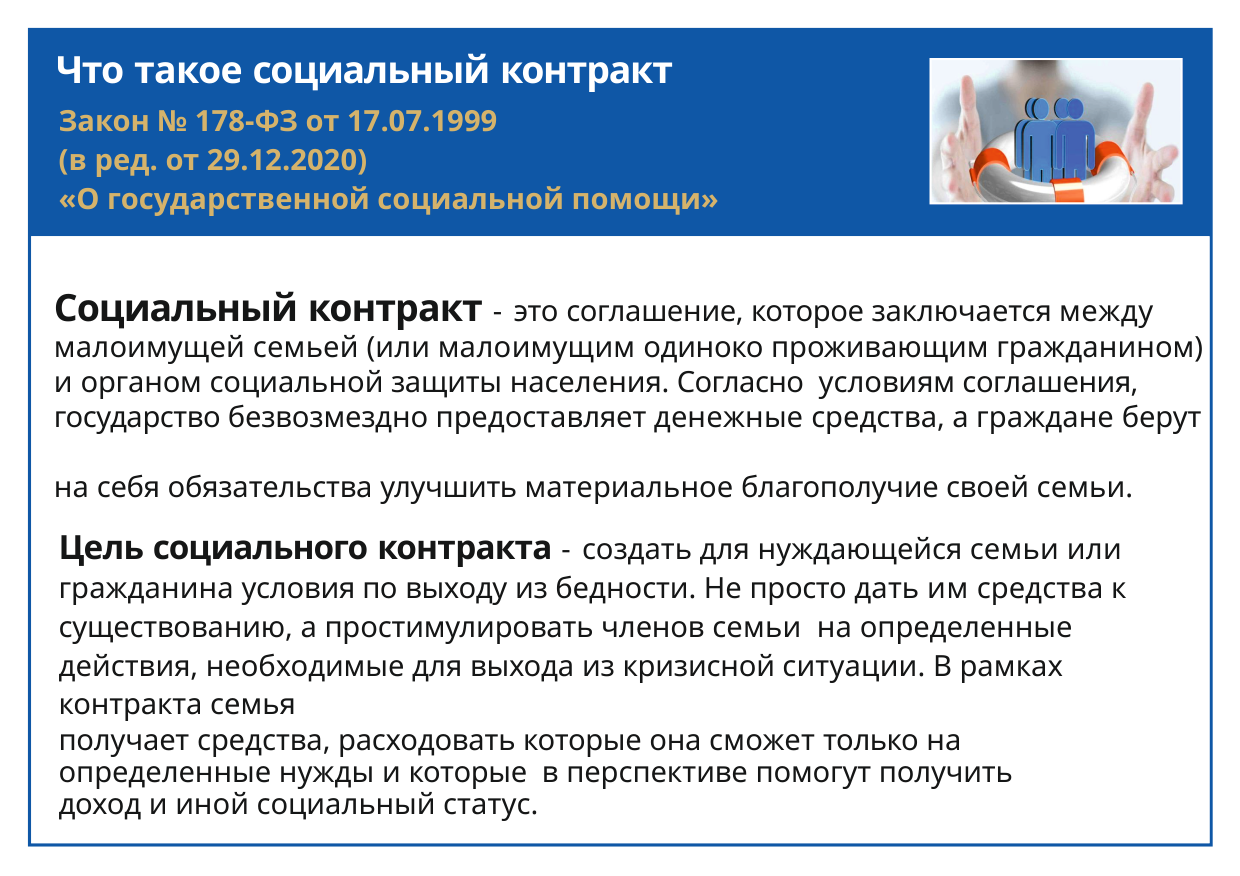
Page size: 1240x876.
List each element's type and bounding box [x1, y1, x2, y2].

picture [26, 27, 1213, 848]
